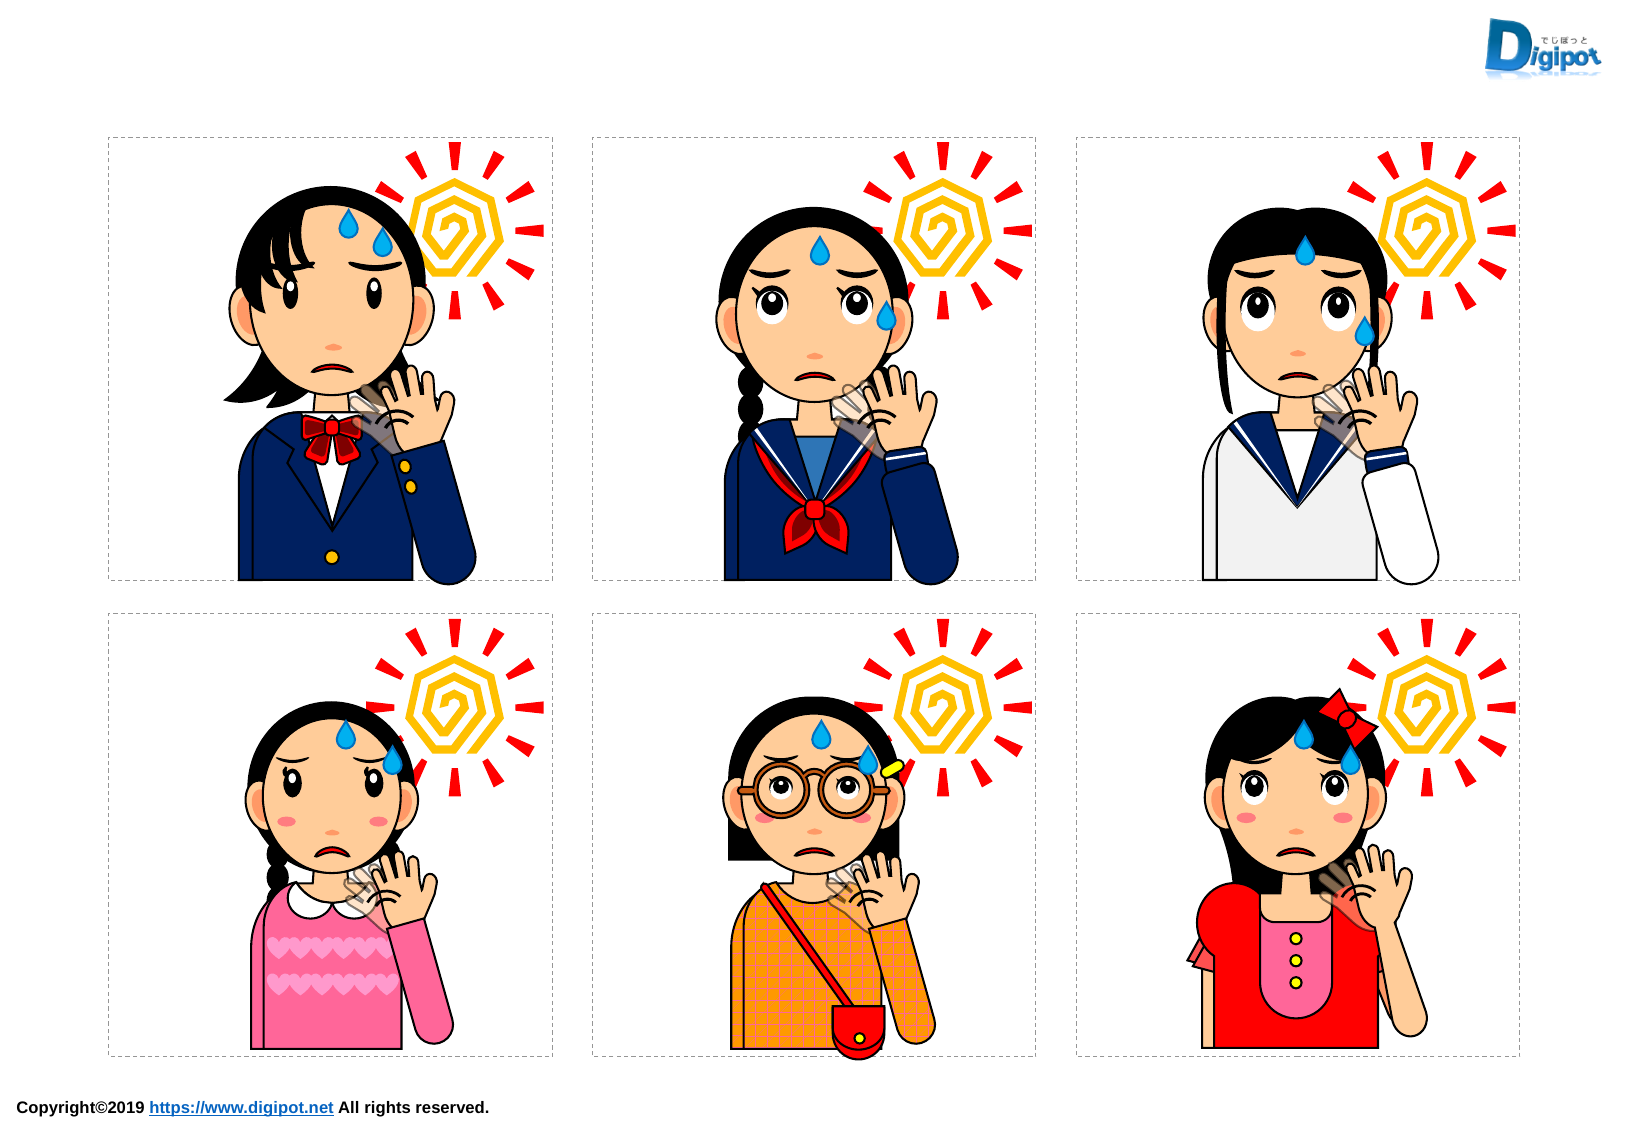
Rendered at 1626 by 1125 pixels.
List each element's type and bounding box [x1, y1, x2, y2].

text_box [723, 618, 1032, 1060]
text_box [1202, 142, 1516, 586]
picture [1485, 18, 1602, 82]
text_box [717, 142, 1032, 586]
text_box [1189, 618, 1516, 1048]
text_box [246, 618, 544, 1049]
text_box [225, 142, 544, 586]
